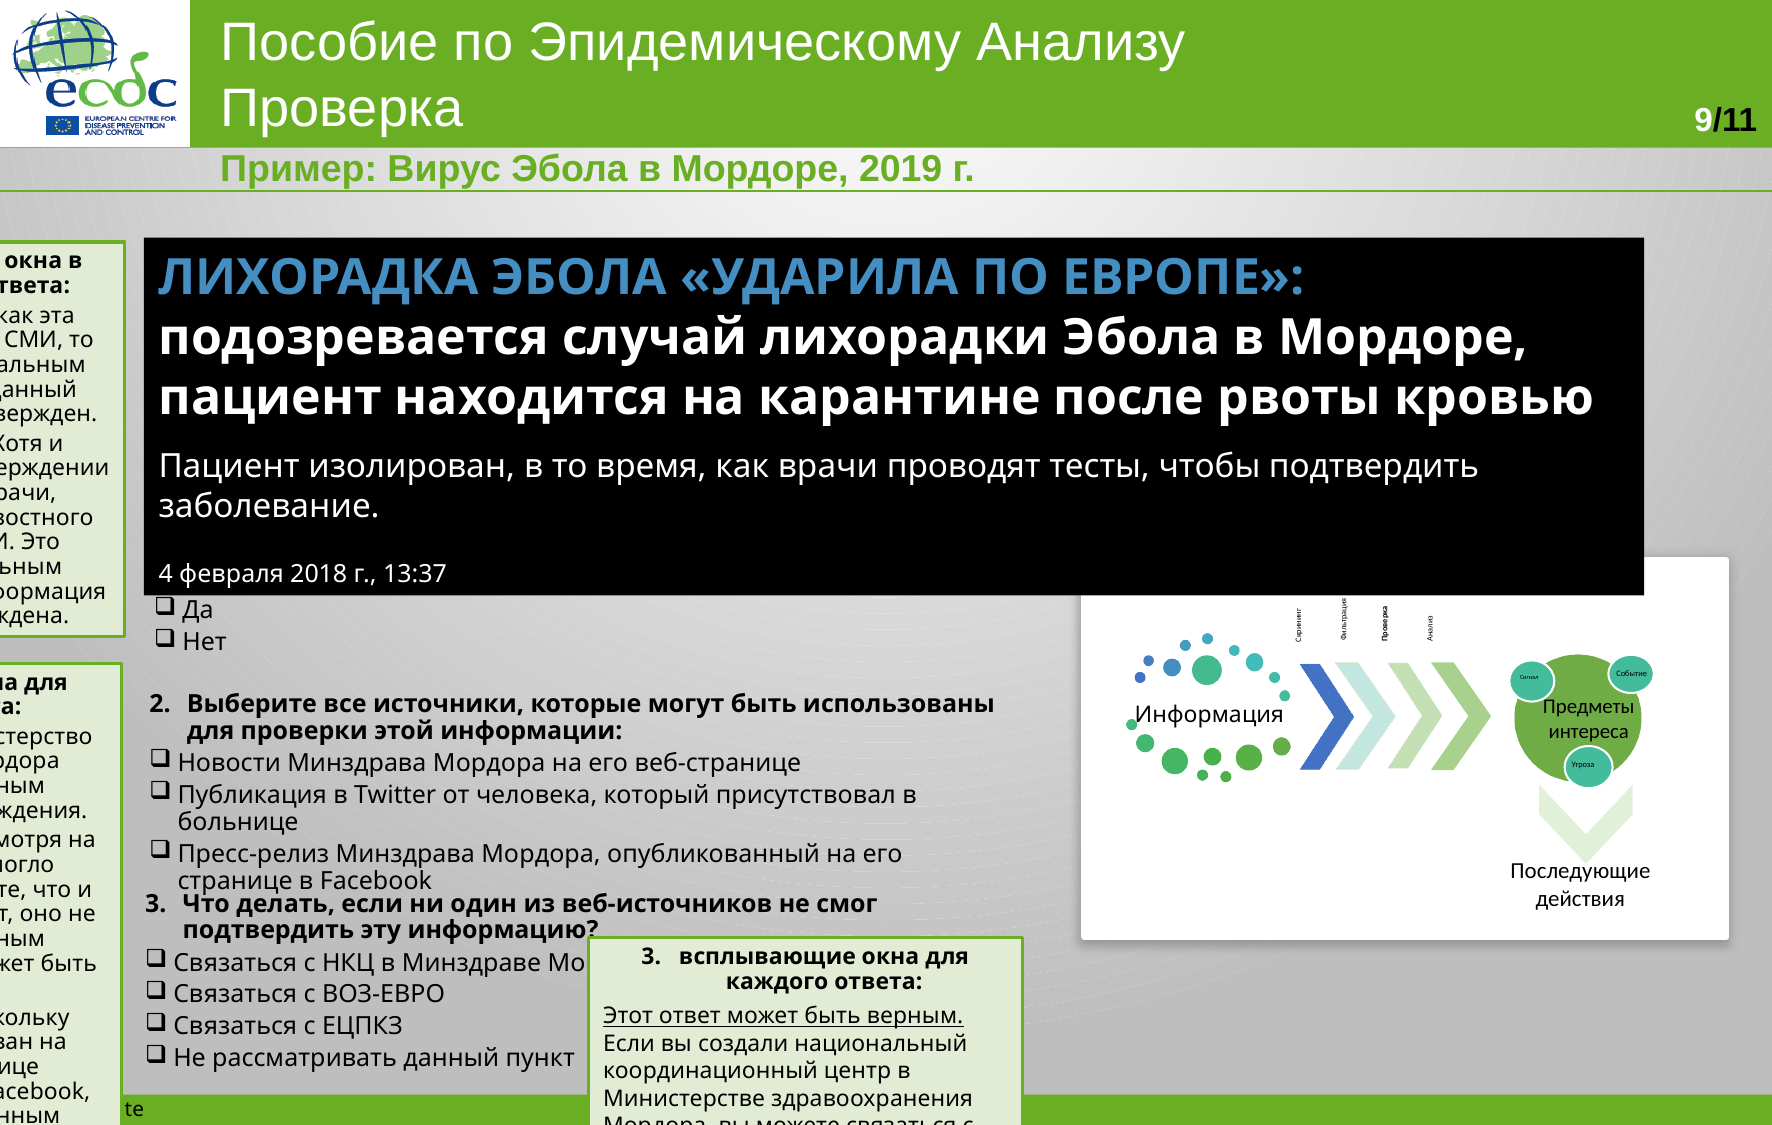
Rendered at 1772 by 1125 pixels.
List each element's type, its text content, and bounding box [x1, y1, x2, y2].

text_box Что делать, если ни один из веб-источников не смог подтвердить эту информацию? Связаться с НКЦ в Минздраве Мордора Связаться с ВОЗ-ЕВРО Связаться с ЕЦПКЗ Не рассматривать данный пункт [130, 883, 1010, 1080]
text_box Пример: Вирус Эбола в Мордоре, 2019 г. [205, 141, 1406, 198]
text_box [1125, 533, 1686, 911]
text_box Выберите все источники, которые могут быть использованы для проверки этой информации: Новости Минздрава Мордора на его веб-странице Публикация в Twitter от человека, который присутствовал в больнице Пресс-релиз Минздрава Мордора, опубликованный на его странице в Facebook [134, 683, 1015, 934]
text_box всплывающие окна для каждого ответа: Это верный ответ: Министерство здравоохранения Мордора считается официальным источником для подтверждения. Это неверный ответ. Несмотря на то, что данное лицо могло находиться в том же месте, что и предполагаемый пациент, оно не считается официальным источником, который может быть подтвержден. Это верный ответ. Поскольку пресс-релиз опубликован на официальной странице Минздрава Мордора в Facebook, он считается проверенным источником. [0, 663, 122, 1125]
text_box [1081, 557, 1729, 940]
picture [0, 0, 190, 147]
text_box Два всплывающих окна в зависимости от ответа: Это верный ответ, так как эта новость получена через СМИ, то она считается неофициальным источником. Поэтому данный пункт должен быть подтвержден. Это неверный ответ. Хотя и упоминается, что в подтверждении болезни участвуют врачи, источником данного новостного сюжета являются СМИ. Это считается неофициальным источником. Поэтому информация должна быть подтверждена. [0, 241, 125, 637]
text_box всплывающие окна для каждого ответа: Этот ответ может быть верным. Если вы создали национальный координационный центр в Министерстве здравоохранения Мордора, вы можете связаться с ними в установленном порядке. Этот ответ может быть верным. Если Министерство здравоохранения Швеции не входит в вашу сеть, но там есть представительство ВОЗ по Европейскому региону, вы можете использовать это партнерство в качестве более косвенного способа запроса подтверждения, связавшись с ними в установленном порядке. Этот ответ может быть верным. Если в вашей сети нет Минздрава Мордора, Европейский Центр по Профилактике и Контролю Заболеваний может быть использован в качестве более косвенного источника подтверждения. Это неверный ответ. Если вы не смогли проверить информацию через Интернет, вам следует связаться с соответствующей партнерской организацией или установленным координационным центром. [588, 937, 1023, 1125]
text_box ЛИХОРАДКА ЭБОЛА «УДАРИЛА ПО ЕВРОПЕ»: подозревается случай лихорадки Эбола в Мордоре, пациент находится на карантине после рвоты кровью Пациент изолирован, в то время, как врачи проводят тесты, чтобы подтвердить заболевание. 4 февраля 2018 г., 13:37 [143, 237, 1645, 596]
text_box Подлежит ли эта информация проверки? Да Нет [139, 557, 1019, 664]
